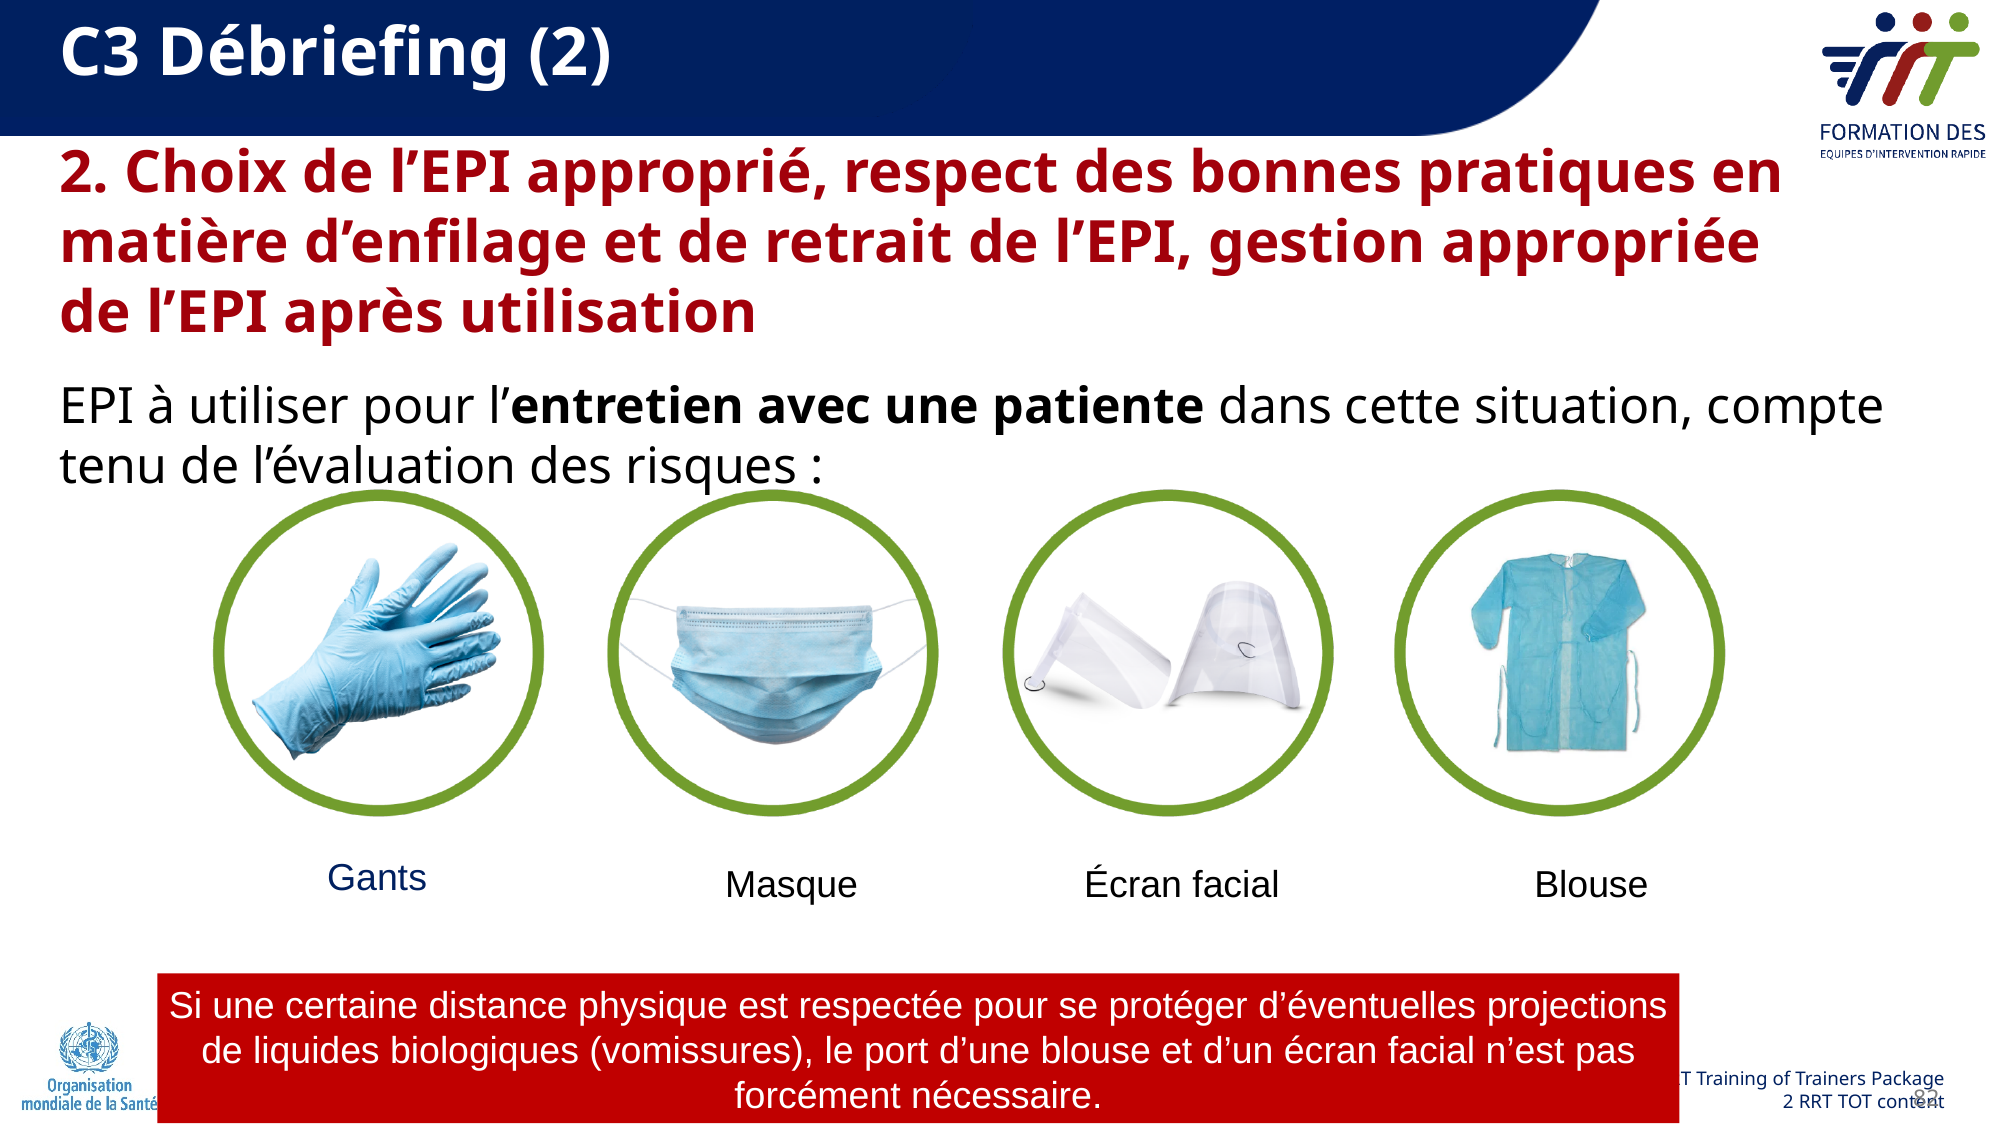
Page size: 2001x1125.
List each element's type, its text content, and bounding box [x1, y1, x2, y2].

text_box Écran facial [1060, 860, 1303, 906]
picture [190, 450, 1755, 843]
text_box EPI à utiliser pour l’entretien avec une patiente dans cette situation, compte tenu de l’évaluation des risques : [52, 365, 1958, 501]
text_box Gants [263, 852, 491, 898]
text_box 2. Choix de l’EPI approprié, respect des bonnes pratiques en matière d’enfilage et de retrait de l’EPI, gestion appropriée de l’EPI après utilisation [52, 126, 1824, 365]
picture [1820, 11, 1986, 160]
picture [0, 0, 1623, 136]
text_box Blouse [1534, 860, 1680, 906]
text_box Masque [645, 860, 938, 906]
text_box Si une certaine distance physique est respectée pour se protéger d’éventuelles projections de liquides biologiques (vomissures), le port d’une blouse et d’un écran facial n’est pas forcément nécessaire. [157, 973, 1680, 1124]
picture [20, 1020, 157, 1111]
